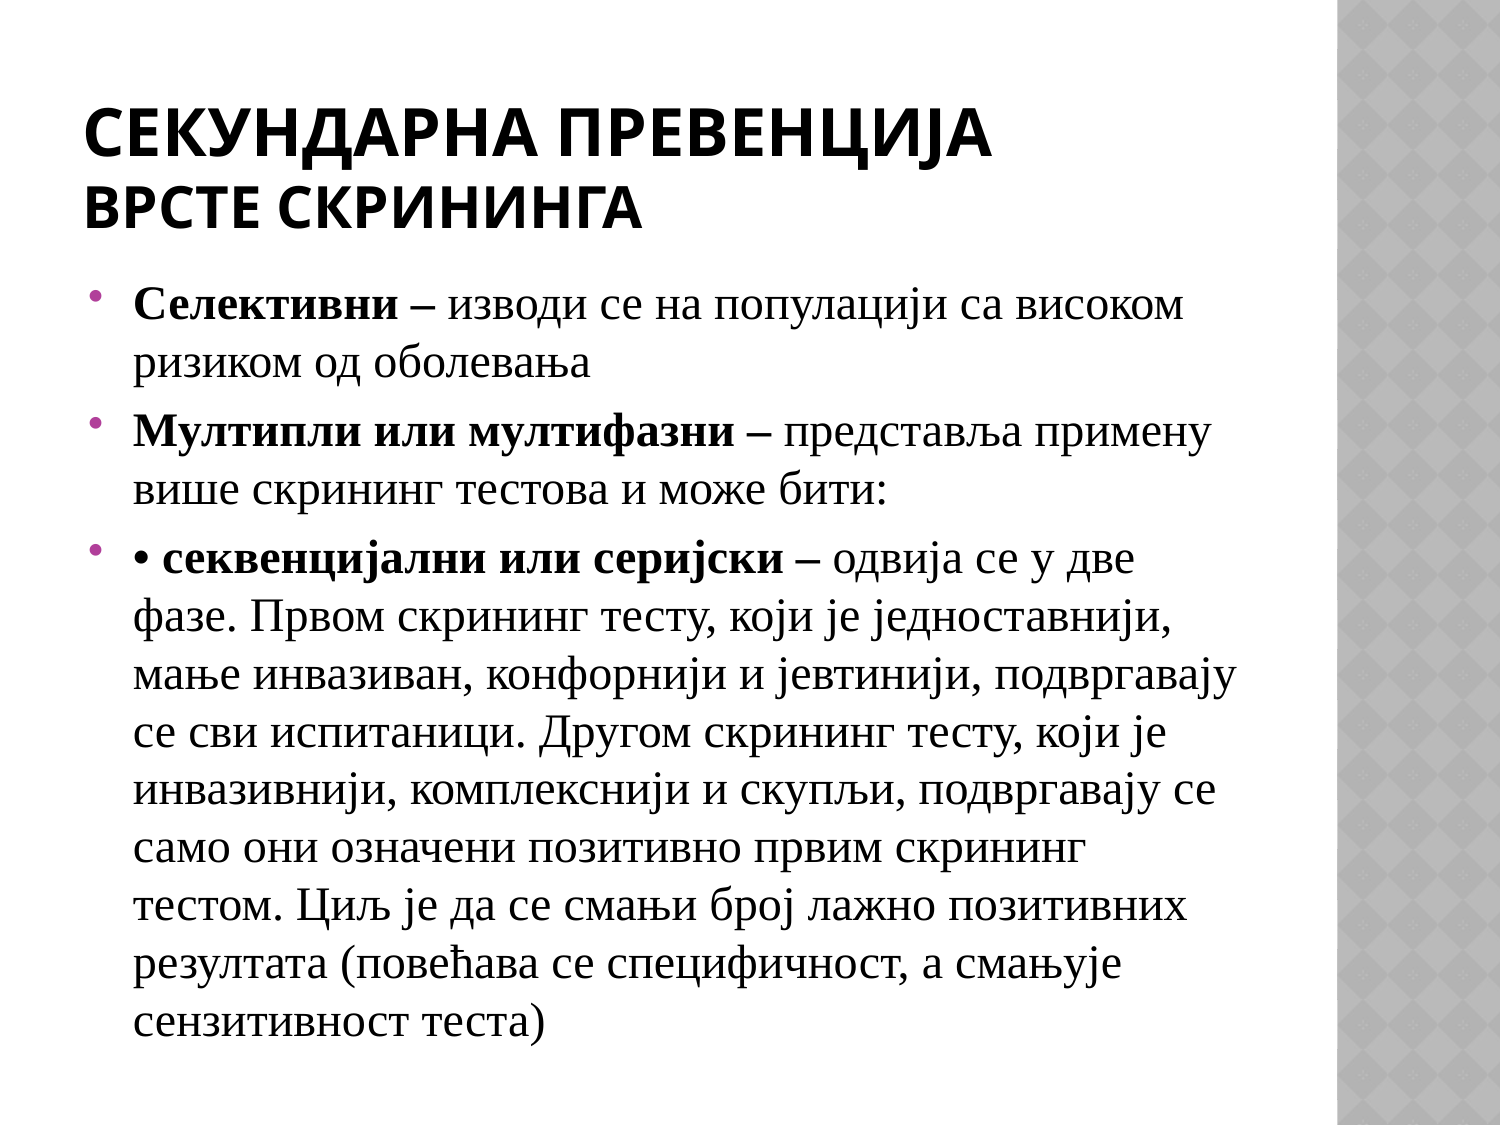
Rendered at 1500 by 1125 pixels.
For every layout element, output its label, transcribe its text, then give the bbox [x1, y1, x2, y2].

list Селективни – изводи се на популацији са високом ризиком од оболевања Мултипли или мултифазни – представља примену више скрининг тестова и може бити: • секвенцијални или серијски – одвија се у две фазе. Првом скрининг тесту, који је једноставнији, мање инвазиван, конфорнији и јевтинији, подвргавају се сви испитаници. Другом скрининг тесту, који је инвазивнији, комплекснији и скупљи, подвргавају се само они означени позитивно првим скрининг тестом. Циљ је да се смањи број лажно позитивних резултата (повећава се специфичност, а смањује сензитивност теста) [75, 264, 1263, 1059]
title Секундарна превенција врсте скрининга [75, 52, 1263, 240]
